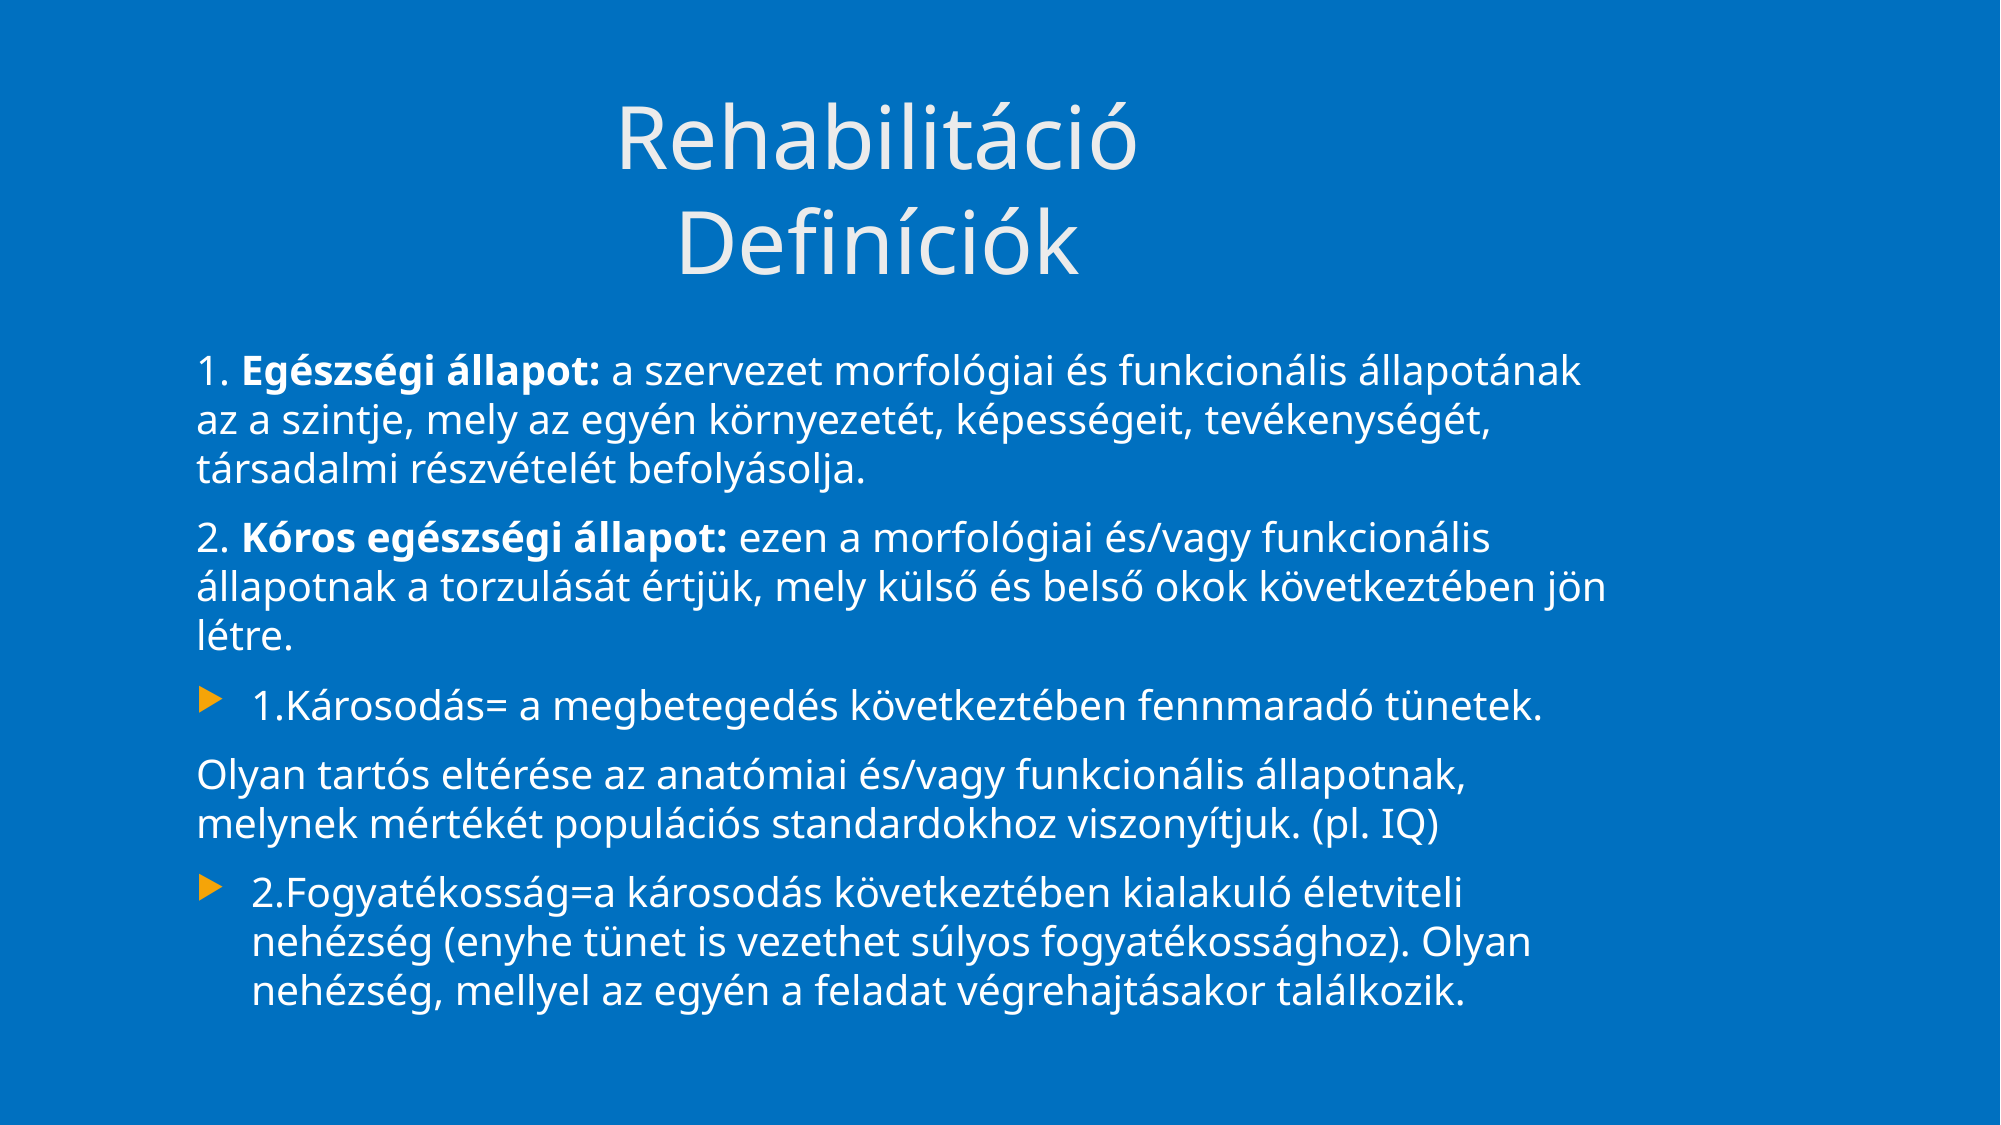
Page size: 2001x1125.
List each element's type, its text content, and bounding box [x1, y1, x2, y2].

title Rehabilitáció Definíciók [106, 74, 1649, 304]
list 1. Egészségi állapot: a szervezet morfológiai és funkcionális állapotának az a szintje, mely az egyén környezetét, képességeit, tevékenységét, társadalmi részvételét befolyásolja. 2. Kóros egészségi állapot: ezen a morfológiai és/vagy funkcionális állapotnak a torzulását értjük, mely külső és belső okok következtében jön létre. 1.Károsodás= a megbetegedés következtében fennmaradó tünetek. Olyan tartós eltérése az anatómiai és/vagy funkcionális állapotnak, melynek mértékét populációs standardokhoz viszonyítjuk. (pl. IQ) 2.Fogyatékosság=a károsodás következtében kialakuló életviteli nehézség (enyhe tünet is vezethet súlyos fogyatékossághoz). Olyan nehézség, mellyel az egyén a feladat végrehajtásakor találkozik. [181, 336, 1649, 1025]
